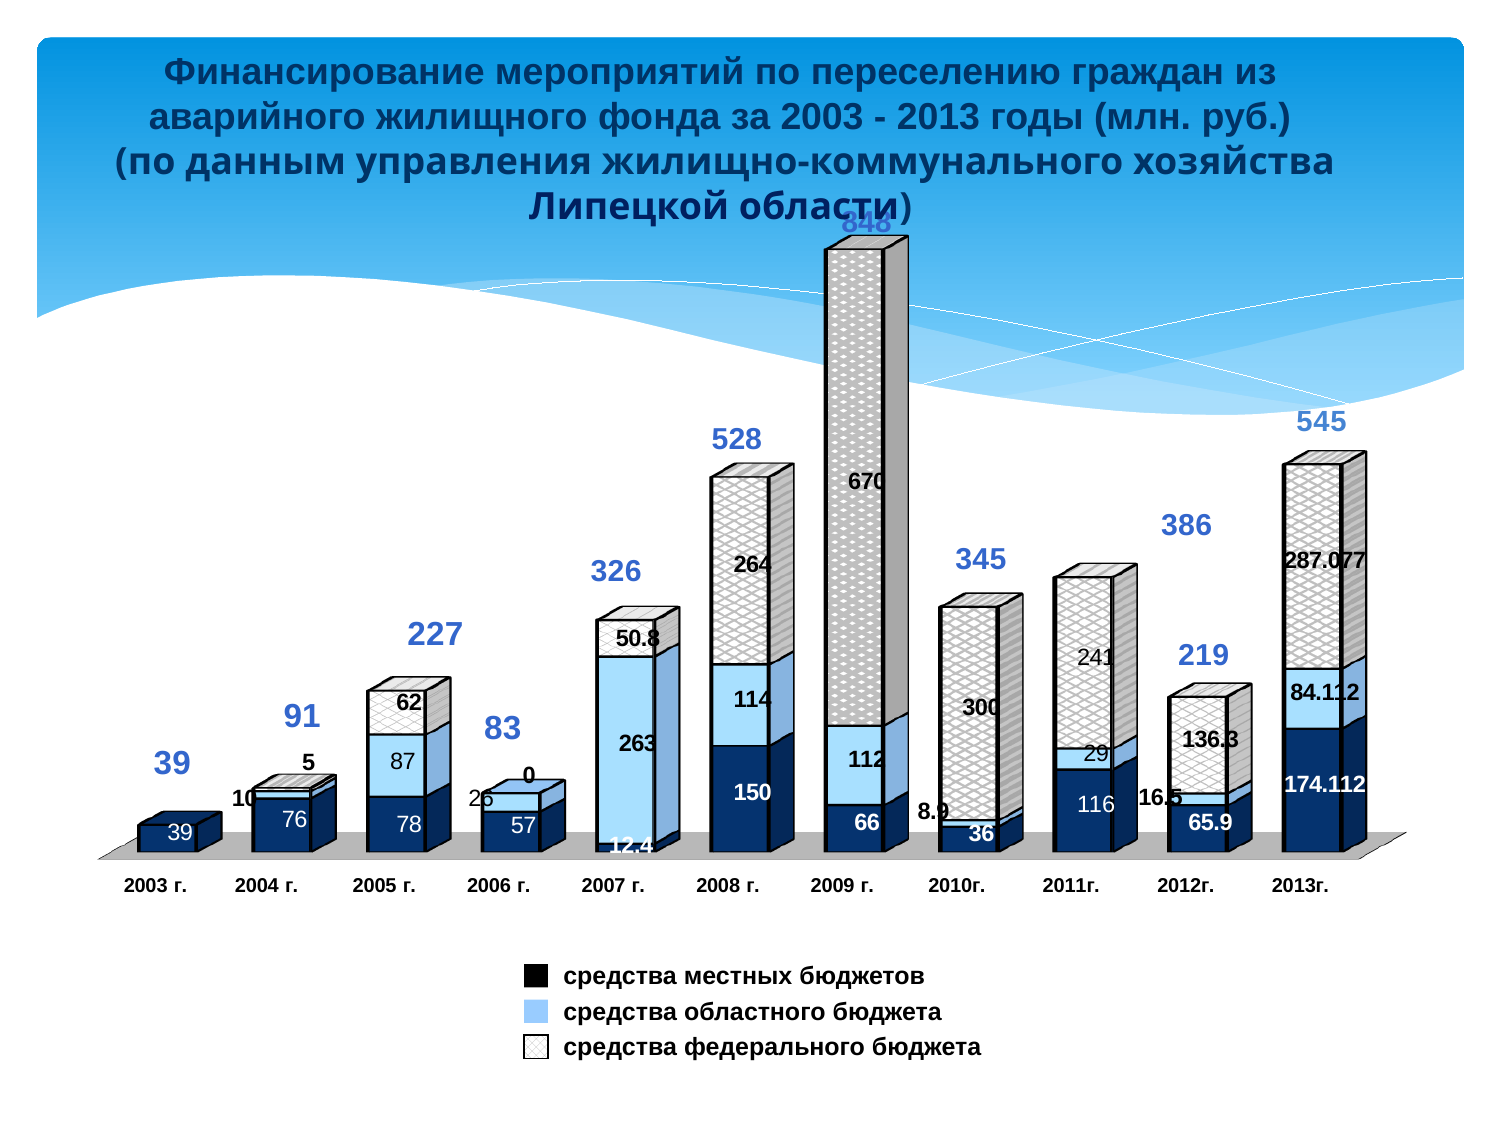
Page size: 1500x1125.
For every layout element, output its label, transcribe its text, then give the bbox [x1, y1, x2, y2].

text_box средства областного бюджета [548, 997, 958, 1033]
text_box [524, 999, 548, 1023]
text_box [524, 1034, 548, 1059]
text_box средства федерального бюджета [548, 1023, 998, 1068]
chart [66, 94, 1435, 988]
text_box Финансирование мероприятий по переселению граждан из аварийного жилищного фонда за 2003 - 2013 годы (млн. руб.) (по данным управления жилищно-коммунального хозяйства Липецкой области) [41, 39, 1400, 280]
